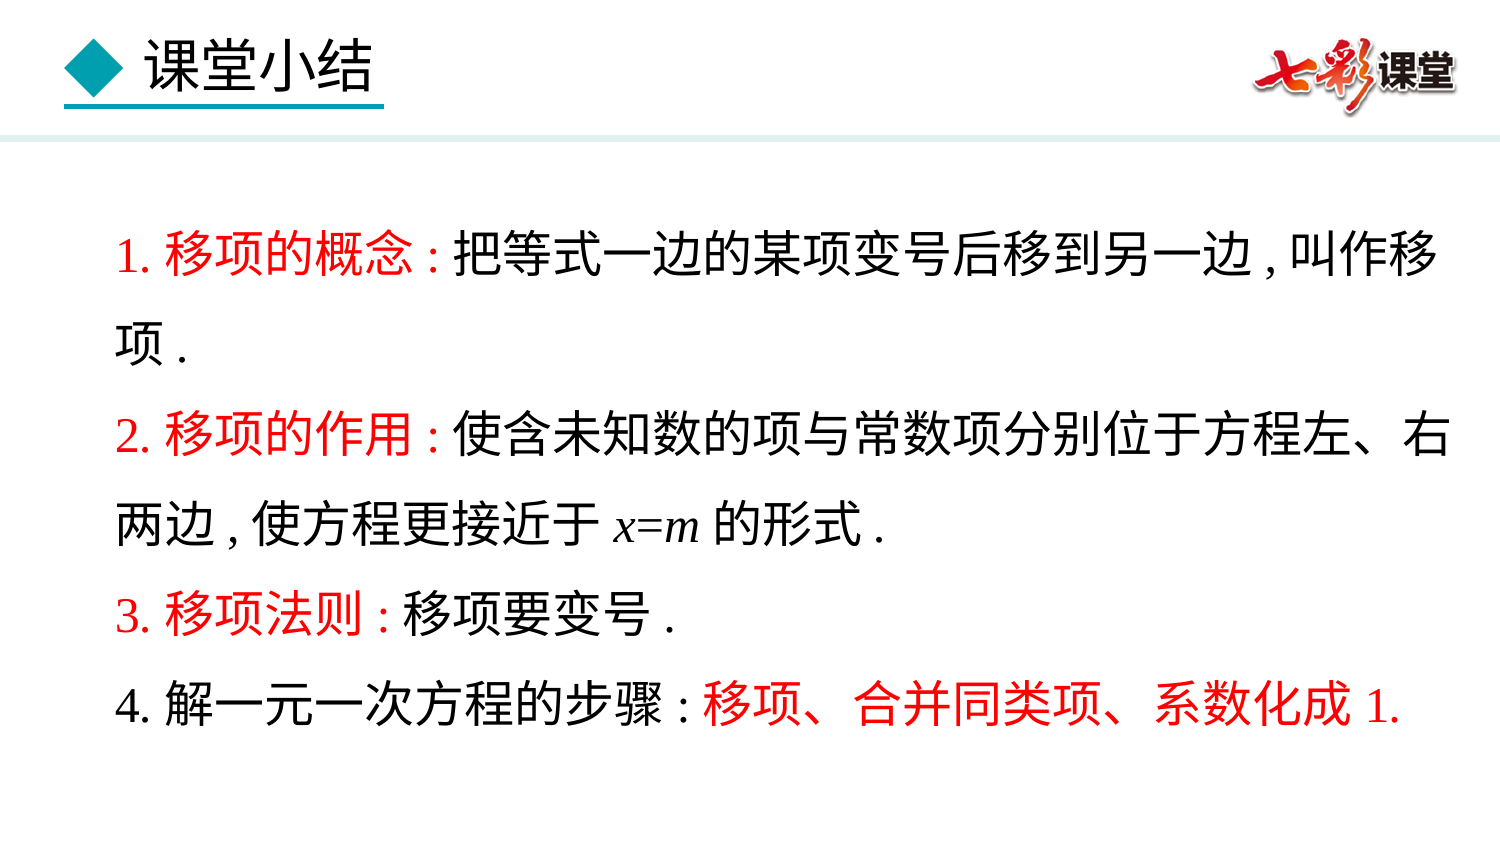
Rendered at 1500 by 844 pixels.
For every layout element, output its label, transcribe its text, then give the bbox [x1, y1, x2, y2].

text_box 1.移项的概念:把等式一边的某项变号后移到另一边,叫作移项. 2.移项的作用:使含未知数的项与常数项分别位于方程左、右两边,使方程更接近于x=m的形式. 3.移项法则:移项要变号. 4.解一元一次方程的步骤:移项、合并同类项、系数化成1. [100, 185, 1471, 741]
picture [1249, 32, 1461, 118]
